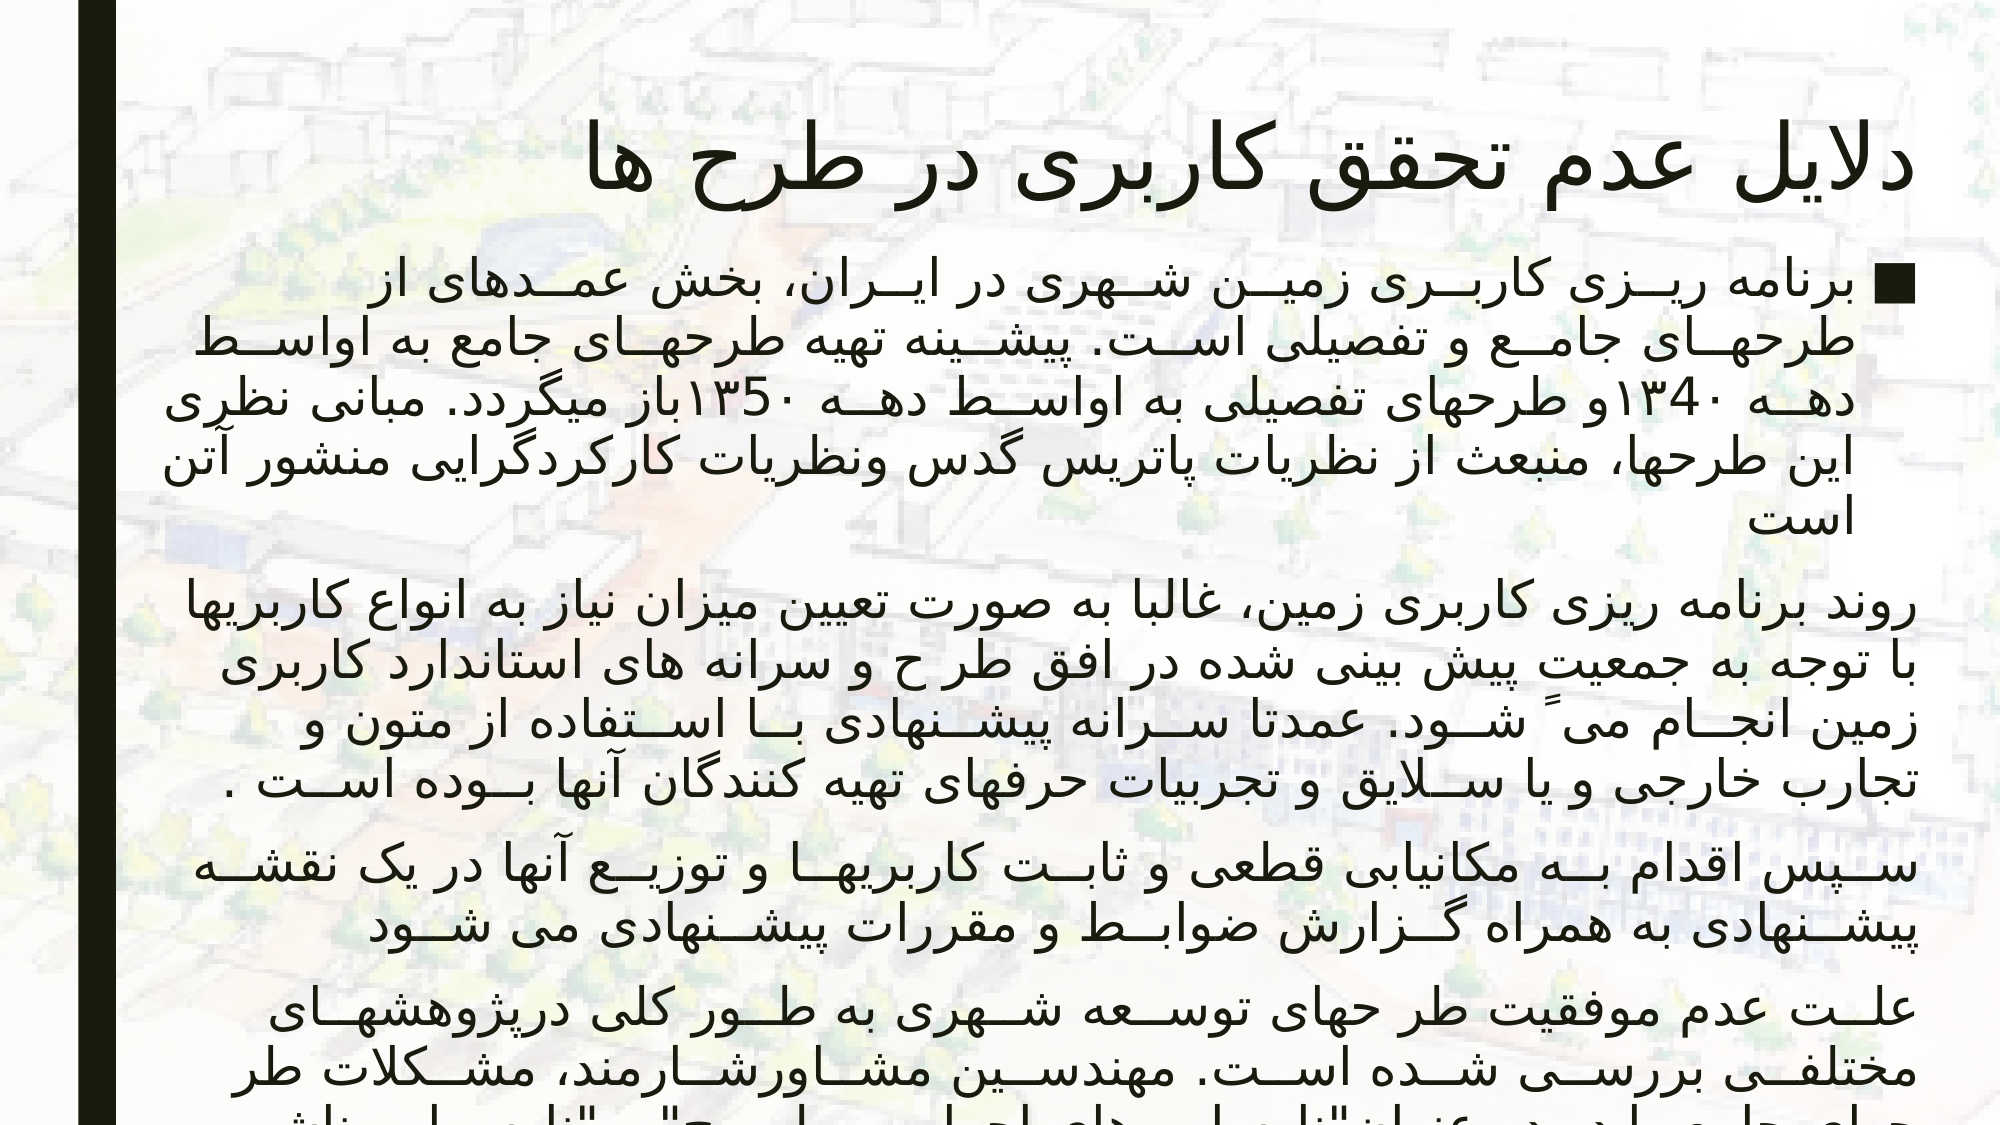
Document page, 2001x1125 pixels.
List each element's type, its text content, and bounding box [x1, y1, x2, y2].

list برنامه ریــزی کاربــری زمیــن شــهری در ایــران، بخش عمــدهای از طرحهــای جامــع و تفصیلی اســت. پیشــینه تهیه طرحهــای جامع به اواســط دهــه ۱۳4۰و طرحهای تفصیلی به اواســط دهــه ۱۳5۰باز میگردد. مبانی نظری این طرحها، منبعث از نظریات پاتریس گدس ونظریات کارکردگرایی منشور آتن است روند برنامه ریزی کاربری زمین، غالبا به صورت تعیین میزان نیاز به انواع کاربریها با توجه به جمعیت پیش بینی شده در افق طر ح و سرانه های استاندارد کاربری زمین انجــام می ً شــود. عمدتا ســرانه پیشــنهادی بــا اســتفاده از متون و تجارب خارجی و یا ســلایق و تجربیات حرفهای تهیه کنندگان آنها بــوده اســت . ســپس اقدام بــه مکانیابی قطعی و ثابــت کاربریهــا و توزیــع آنها در یک نقشــه پیشــنهادی به همراه گــزارش ضوابــط و مقررات پیشــنهادی می شــود علــت عدم موفقیت طر حهای توســعه شــهری به طــور کلی درپژوهشهــای مختلفــی بررســی شــده اســت. مهندســین مشــاورشــارمند، مشــکلات طر حهای جامع را در دو عنوان"نارسایی های اجرایــی طــر ح" و "نارســایی ناشــی از فرآینــد بررســی و تصویــب طــر ح" بیــان نموده اســت ) [131, 241, 1936, 1077]
title دلایل عدم تحقق کاربری در طرح ها [198, 103, 1936, 241]
